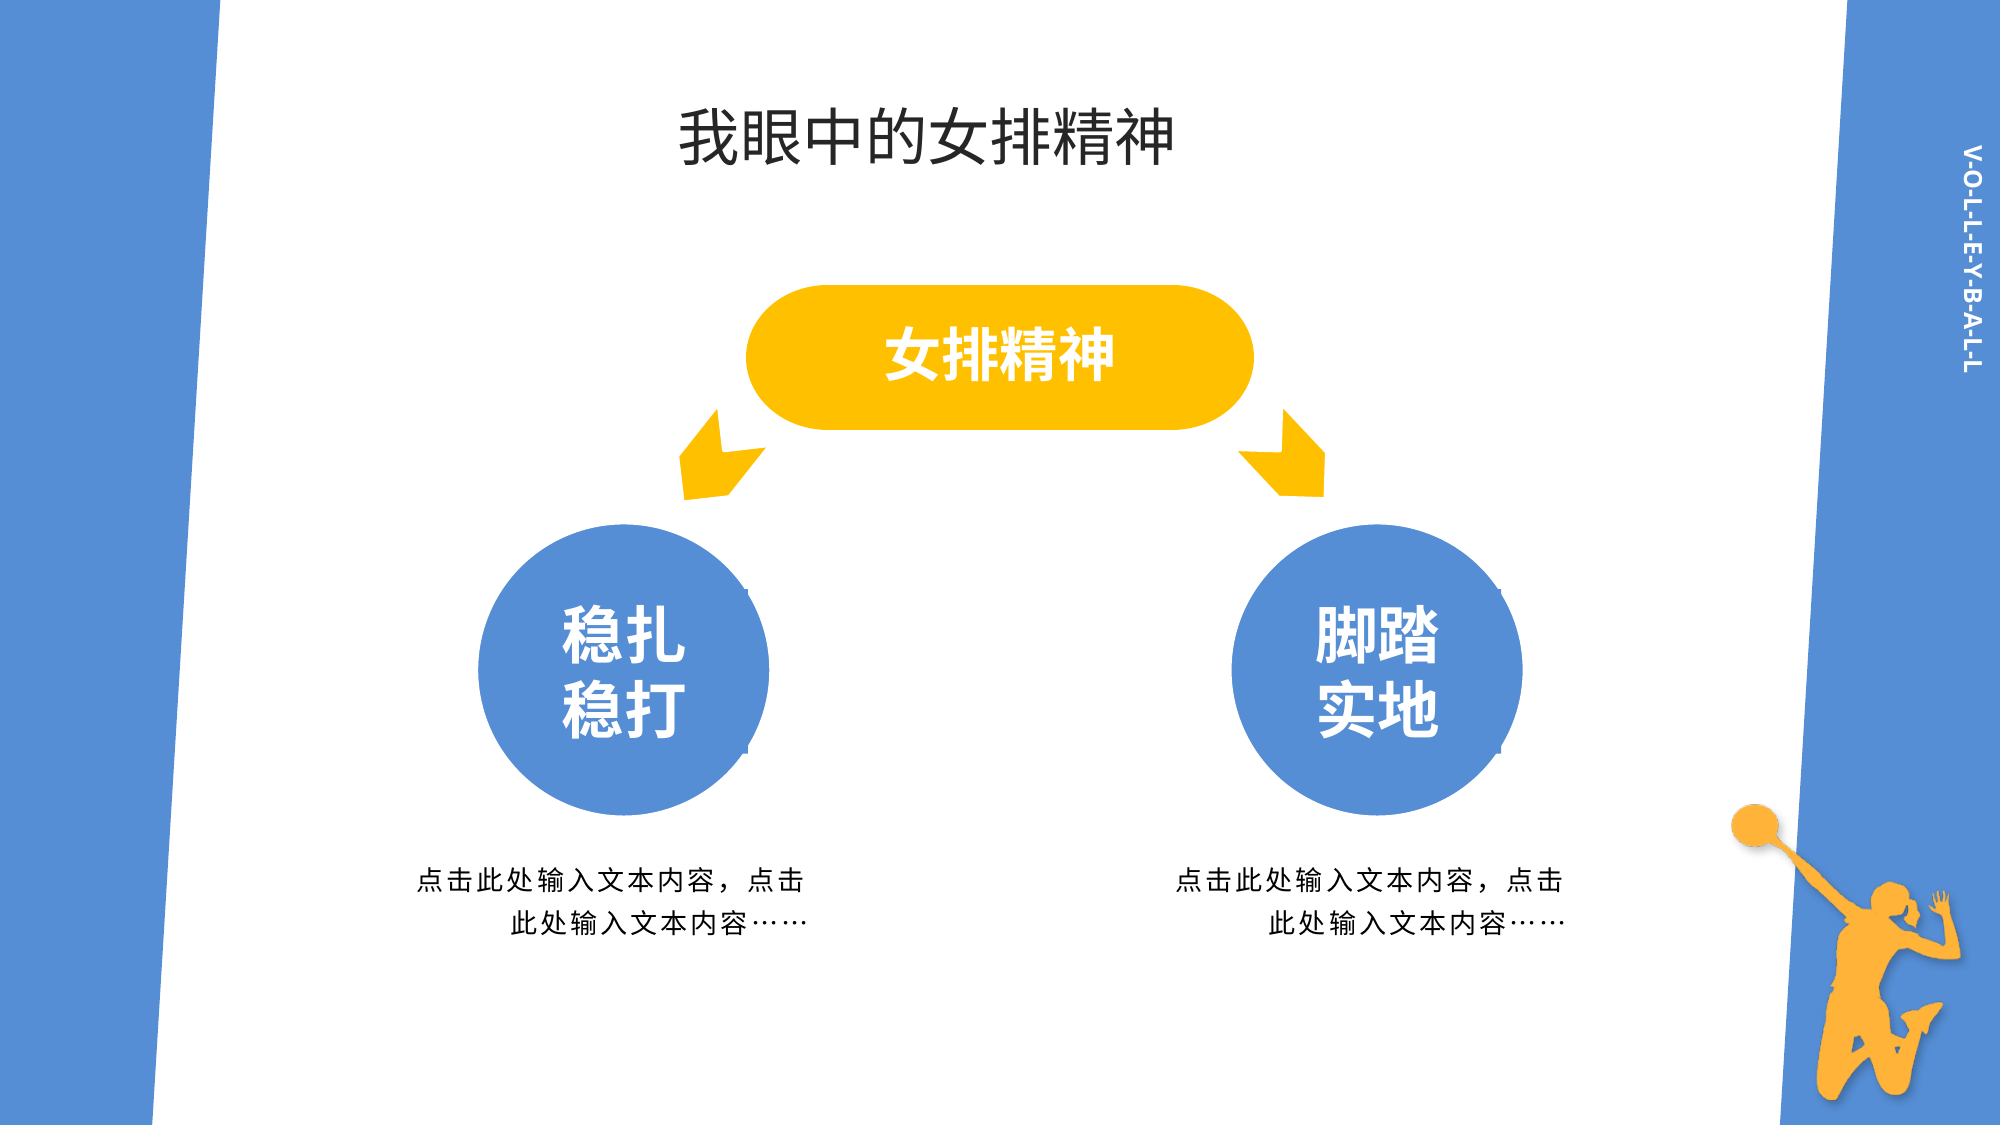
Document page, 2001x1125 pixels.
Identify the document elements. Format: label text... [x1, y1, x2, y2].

text_box 点击此处输入文本内容，点击此处输入文本内容…… [1150, 844, 1582, 947]
text_box [674, 401, 773, 505]
text_box 点击此处输入文本内容，点击此处输入文本内容…… [391, 844, 823, 947]
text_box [1229, 522, 1525, 818]
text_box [475, 522, 772, 818]
text_box 女排精神 [743, 282, 1257, 433]
picture [1696, 758, 2000, 1125]
text_box 我眼中的女排精神 [633, 41, 1367, 230]
text_box [1230, 401, 1330, 502]
